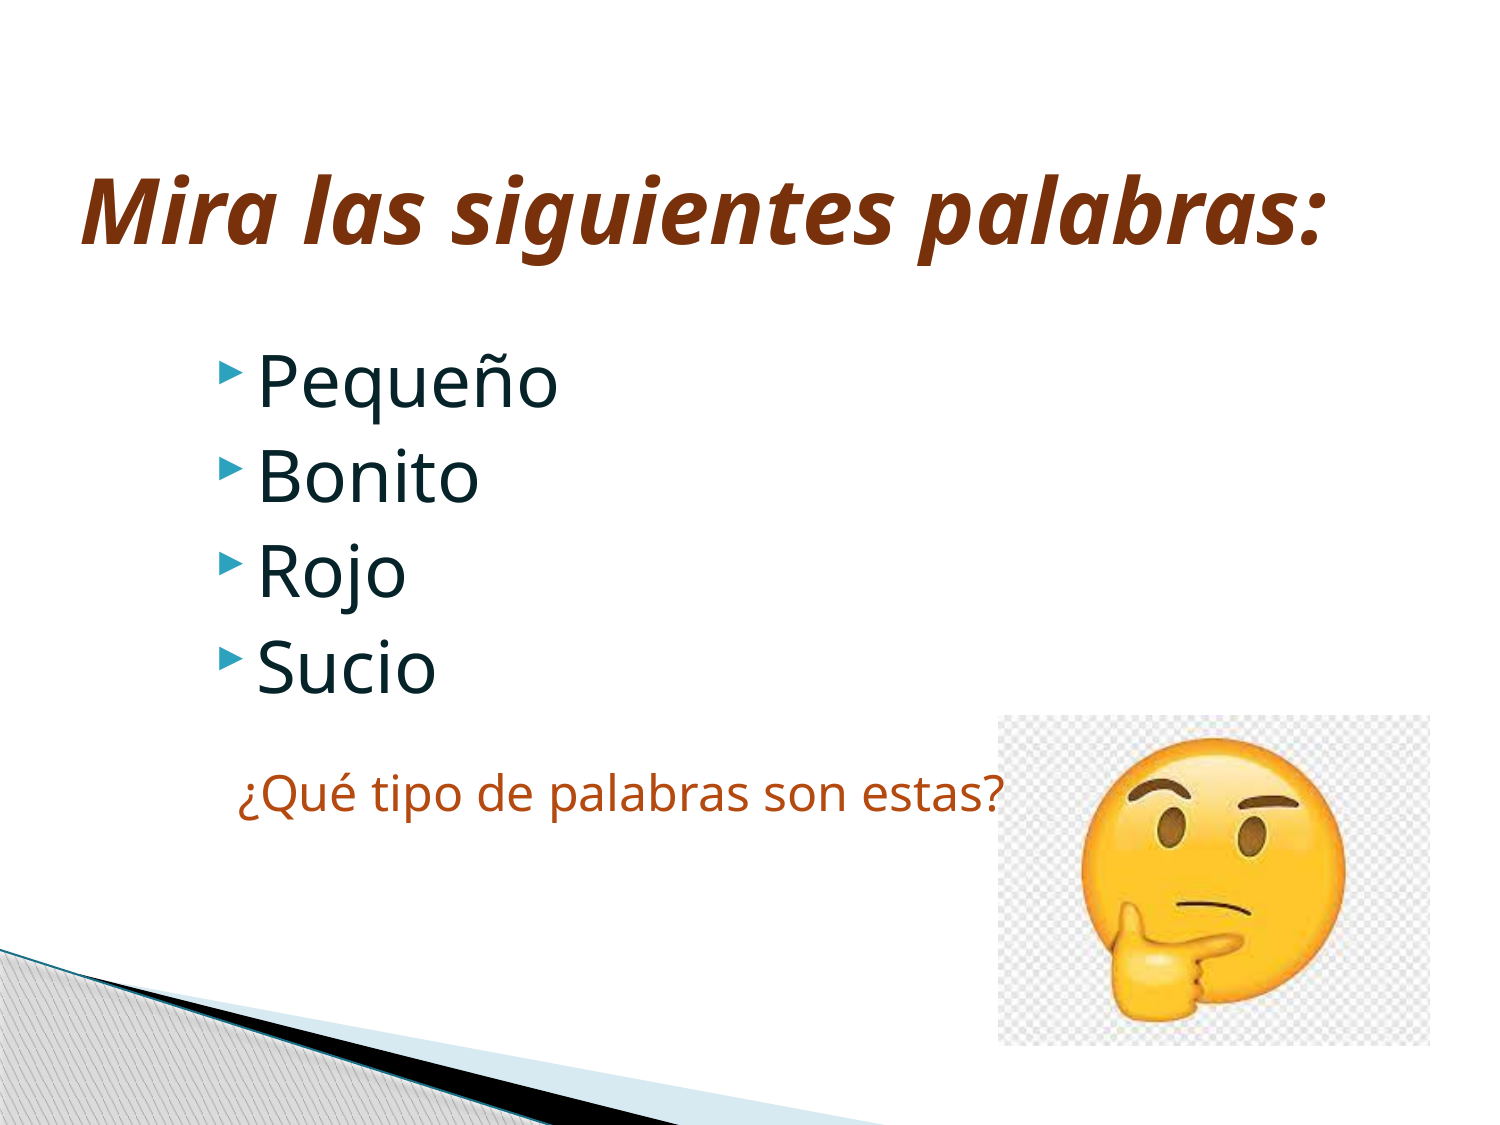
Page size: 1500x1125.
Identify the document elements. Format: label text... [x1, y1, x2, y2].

picture [997, 715, 1431, 1046]
text_box ¿Qué tipo de palabras son estas? [223, 753, 991, 829]
title Mira las siguientes palabras: [64, 113, 1415, 302]
list Pequeño Bonito Rojo Sucio [183, 302, 1343, 717]
